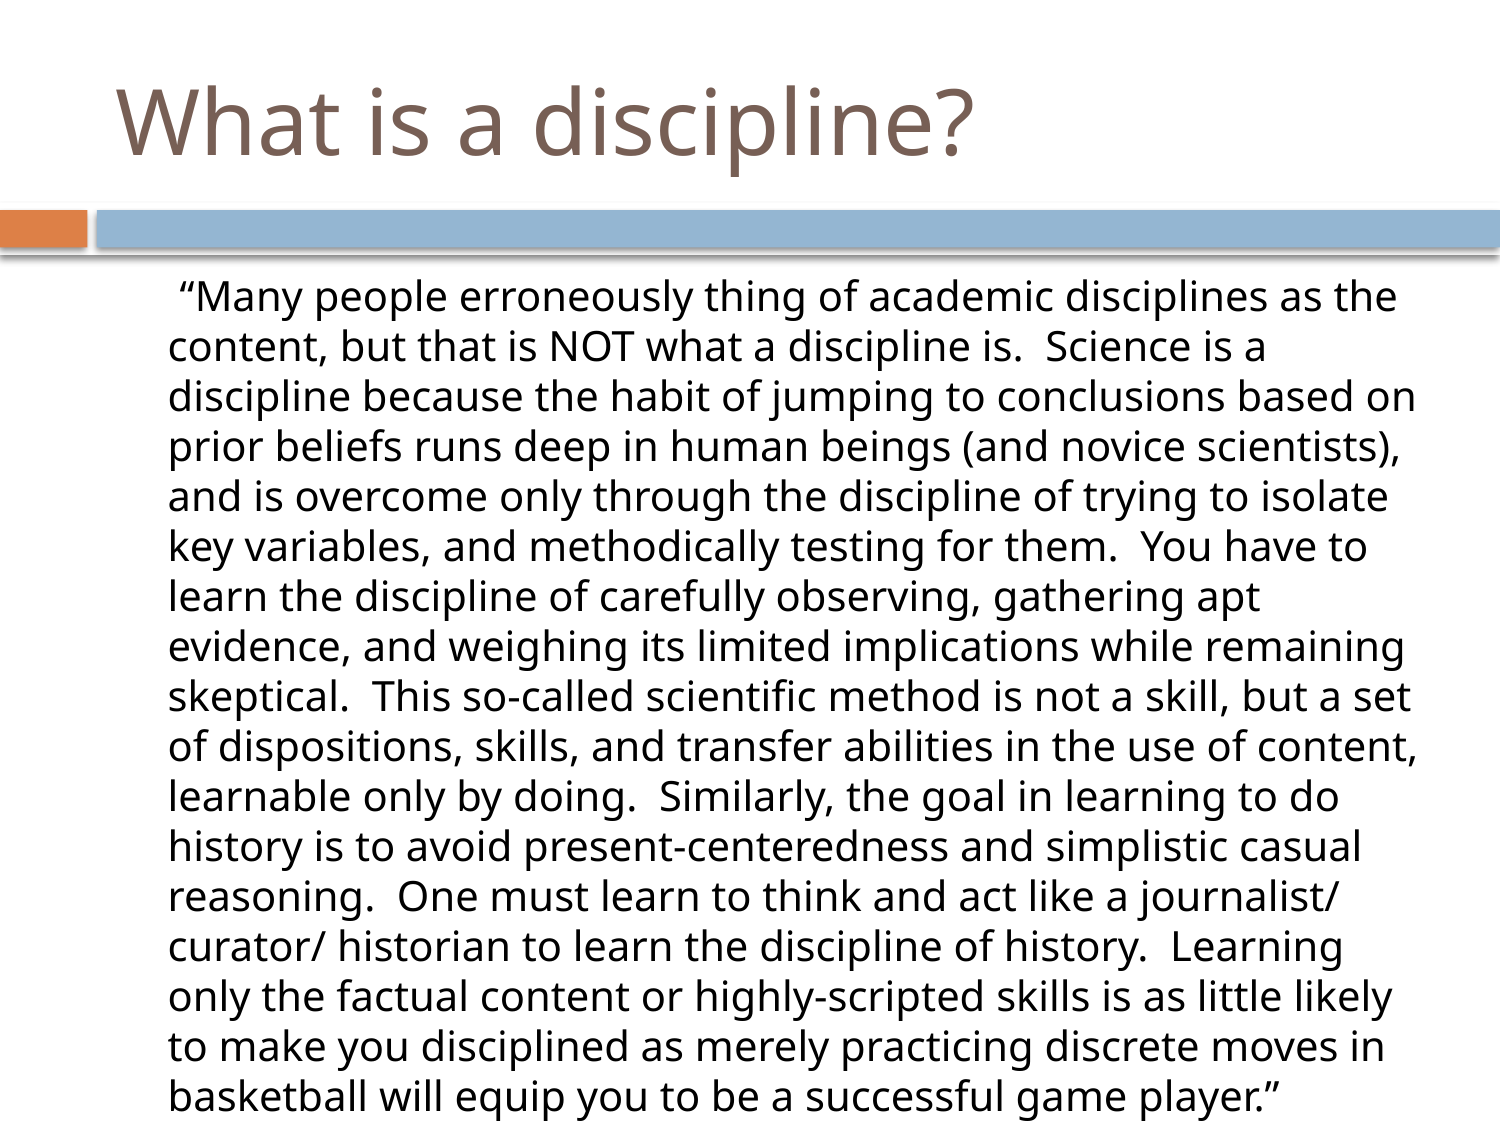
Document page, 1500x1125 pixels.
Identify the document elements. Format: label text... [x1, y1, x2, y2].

list “Many people erroneously thing of academic disciplines as the content, but that is NOT what a discipline is. Science is a discipline because the habit of jumping to conclusions based on prior beliefs runs deep in human beings (and novice scientists), and is overcome only through the discipline of trying to isolate key variables, and methodically testing for them. You have to learn the discipline of carefully observing, gathering apt evidence, and weighing its limited implications while remaining skeptical. This so-called scientific method is not a skill, but a set of dispositions, skills, and transfer abilities in the use of content, learnable only by doing. Similarly, the goal in learning to do history is to avoid present-centeredness and simplistic casual reasoning. One must learn to think and act like a journalist/ curator/ historian to learn the discipline of history. Learning only the factual content or highly-scripted skills is as little likely to make you disciplined as merely practicing discrete moves in basketball will equip you to be a successful game player.” Wiggins and McTighe, Schooling by Design (2007) [100, 262, 1438, 1000]
title What is a discipline? [100, 37, 1438, 200]
